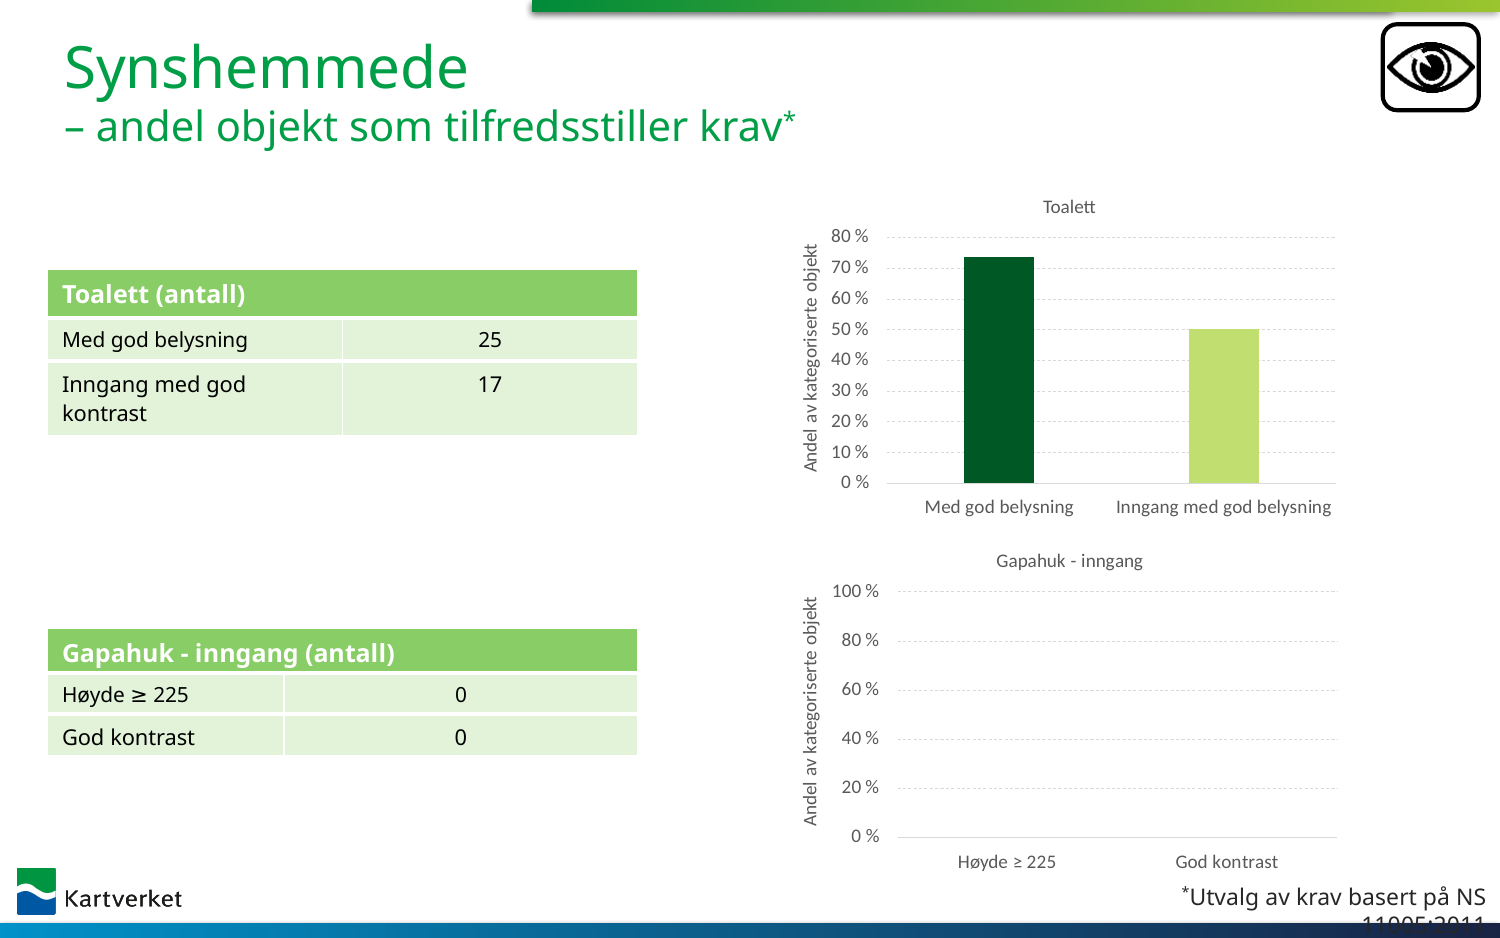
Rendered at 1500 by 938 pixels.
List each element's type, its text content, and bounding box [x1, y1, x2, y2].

table_cell Med god belysning [48, 320, 342, 359]
table_cell 0 [285, 675, 637, 712]
table_cell 17 [343, 363, 637, 435]
table_header Toalett (antall) [48, 270, 637, 316]
picture [791, 541, 1348, 880]
table_cell God kontrast [48, 716, 283, 755]
table_cell Høyde ≥ 225 [48, 675, 283, 712]
table_cell 0 [285, 716, 637, 755]
table_cell 25 [343, 320, 637, 359]
text_box *Utvalg av krav basert på NS 11005:2011 [1068, 873, 1500, 938]
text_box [1382, 24, 1480, 111]
picture [791, 187, 1347, 526]
text_box Synshemmede – andel objekt som tilfredsstiller krav* [49, 24, 1431, 158]
table_cell Inngang med god kontrast [48, 363, 342, 435]
table_header Gapahuk - inngang (antall) [48, 629, 637, 671]
